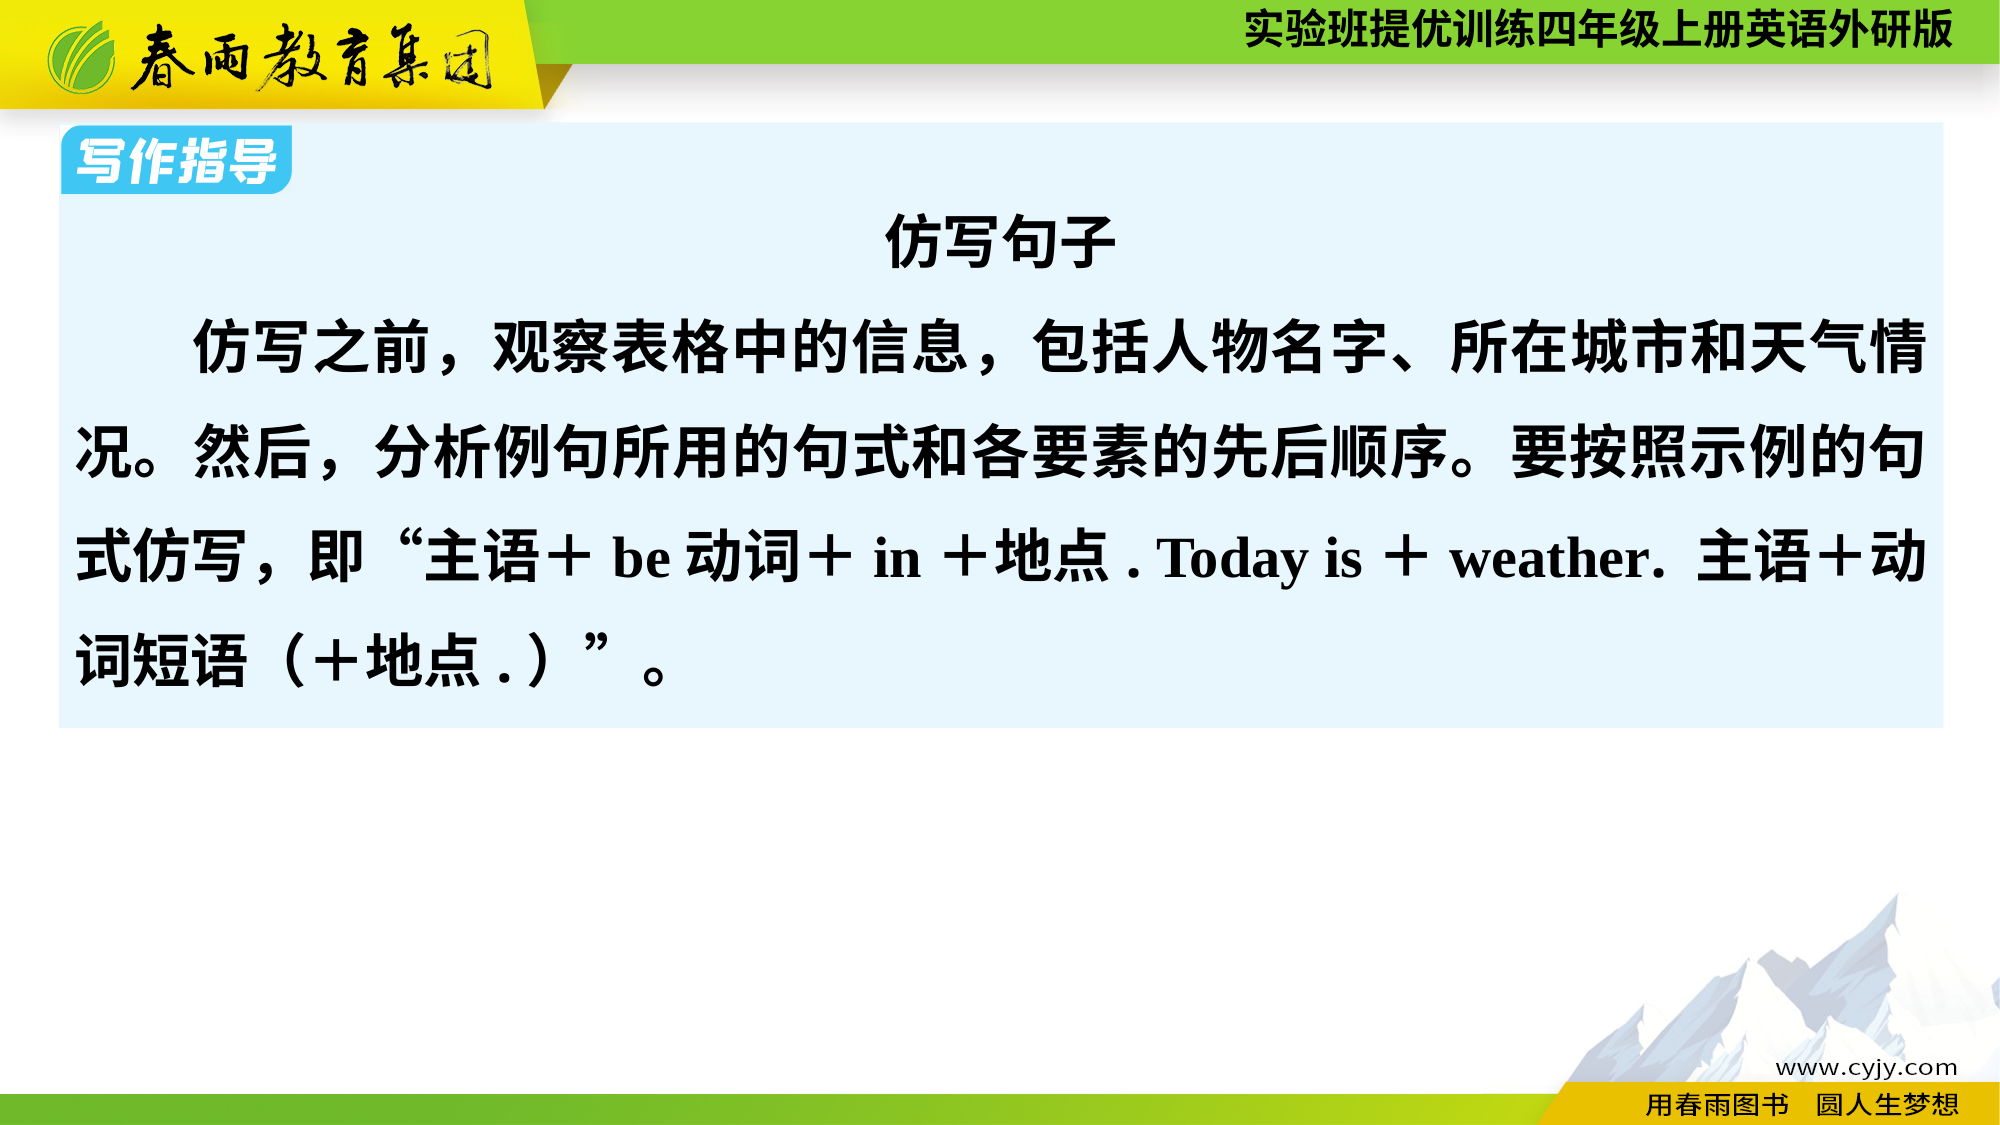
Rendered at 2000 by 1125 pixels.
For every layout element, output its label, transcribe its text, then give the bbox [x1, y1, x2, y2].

picture [0, 0, 2000, 1125]
list 仿写句子 仿写之前，观察表格中的信息，包括人物名字、所在城市和天气情况。然后，分析例句所用的句式和各要素的先后顺序。要按照示例的句式仿写，即“主语＋be动词＋in＋地点. Today is＋weather. 主语＋动词短语（＋地点.）”。 [59, 122, 1944, 729]
